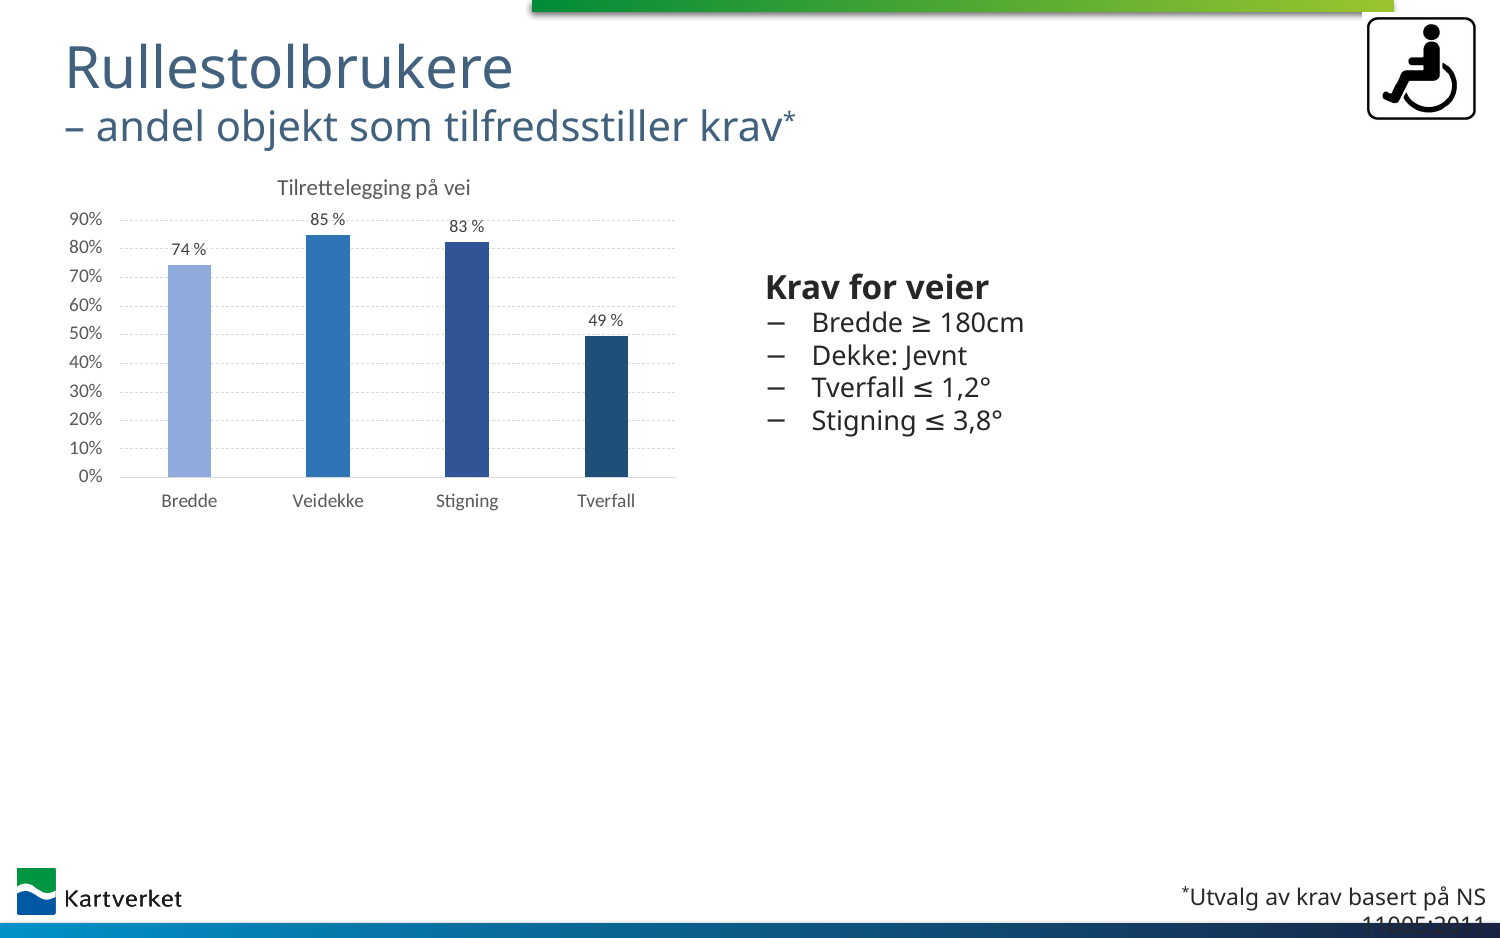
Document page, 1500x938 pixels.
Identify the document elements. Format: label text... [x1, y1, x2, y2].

text_box Krav for veier Bredde ≥ 180cm Dekke: Jevnt Tverfall ≤ 1,2° Stigning ≤ 3,8° [750, 258, 1234, 444]
text_box *Utvalg av krav basert på NS 11005:2011 [1068, 873, 1500, 938]
picture [62, 166, 687, 519]
text_box Rullestolbrukere – andel objekt som tilfredsstiller krav* [49, 25, 1431, 158]
picture [1362, 12, 1481, 126]
